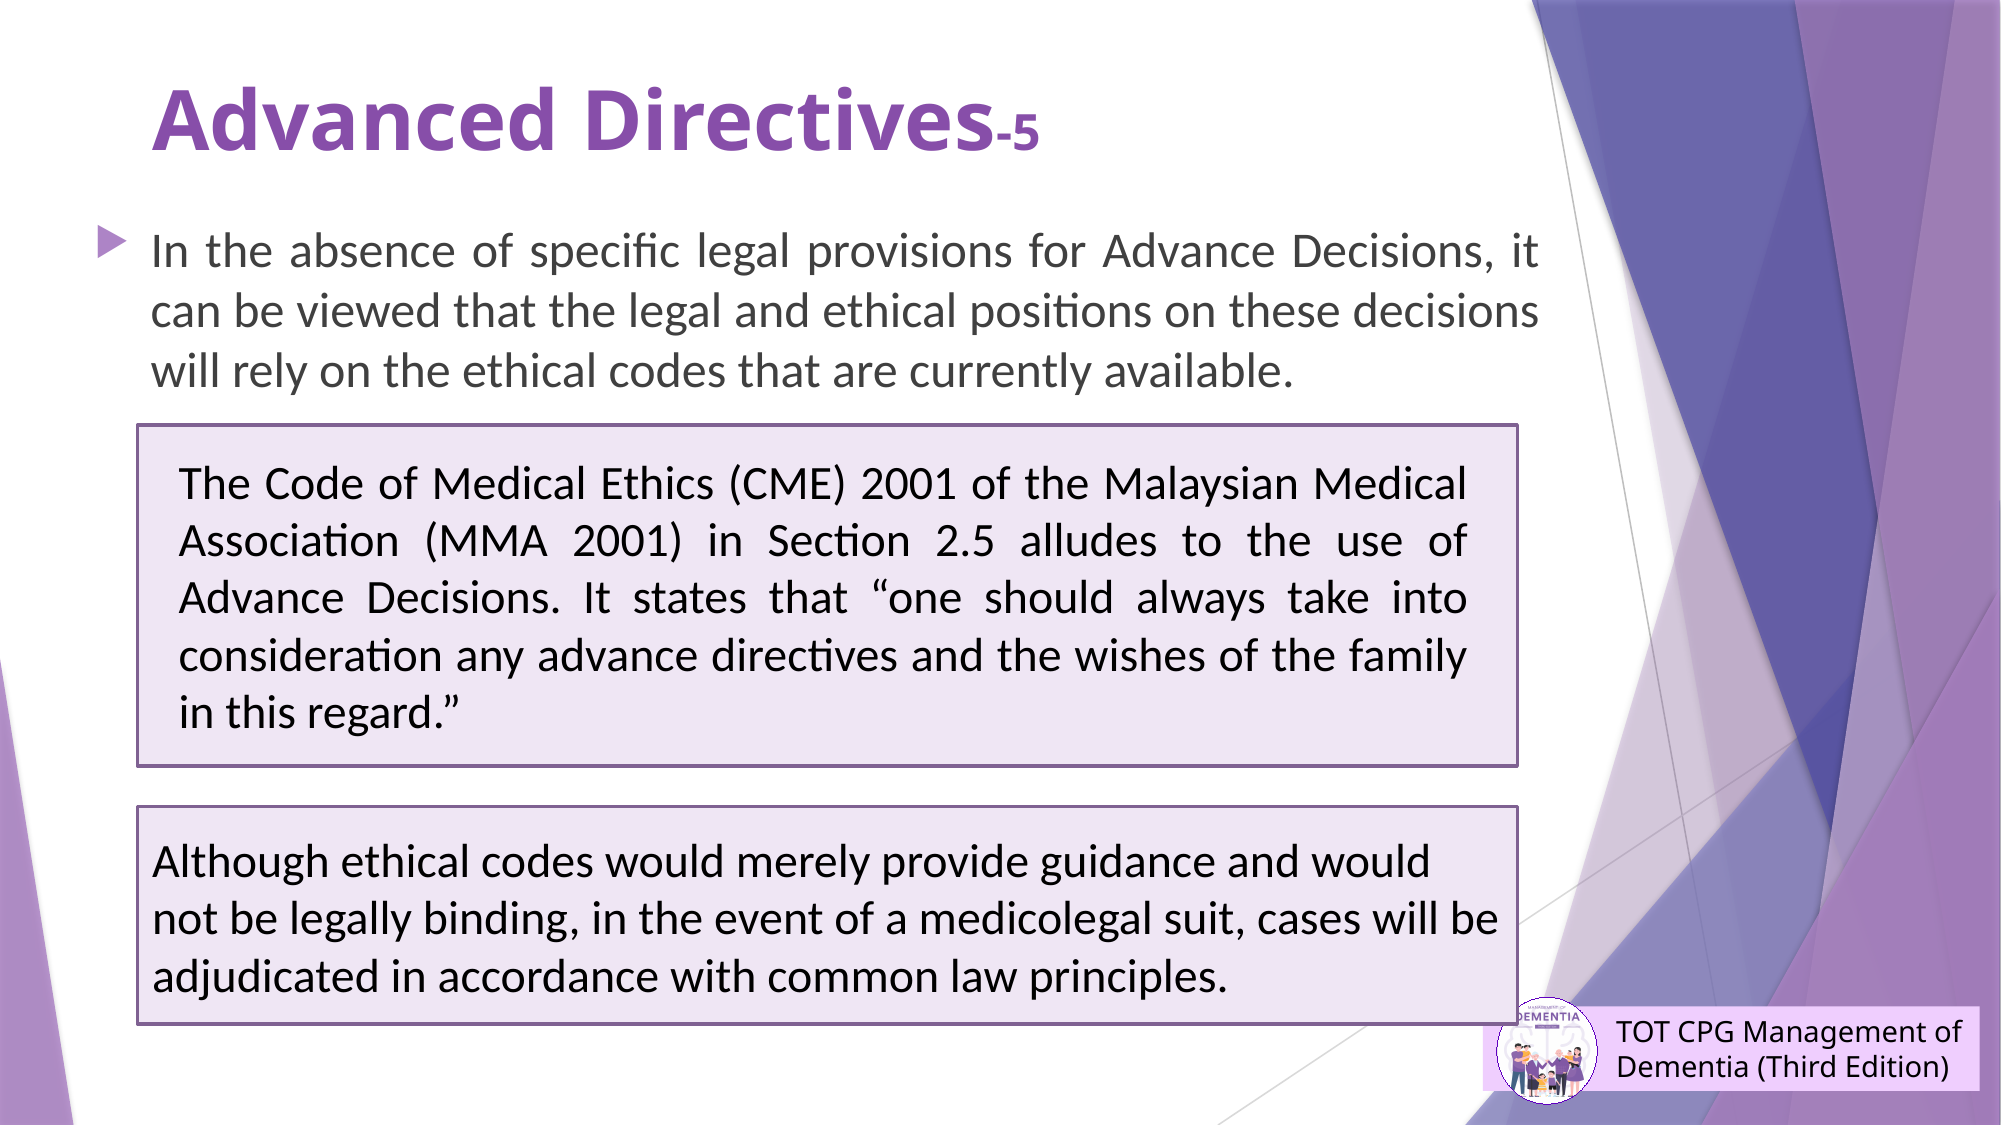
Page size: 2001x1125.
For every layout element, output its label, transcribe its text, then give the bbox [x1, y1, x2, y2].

list In the absence of specific legal provisions for Advance Decisions, it can be viewed that the legal and ethical positions on these decisions will rely on the ethical codes that are currently available. [79, 209, 1556, 427]
text_box Although ethical codes would merely provide guidance and would not be legally binding, in the event of a medicolegal suit, cases will be adjudicated in accordance with common law principles. [136, 805, 1519, 1026]
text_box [136, 424, 1518, 767]
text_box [1482, 996, 1981, 1105]
title Advanced Directives-5 [137, 59, 1863, 185]
